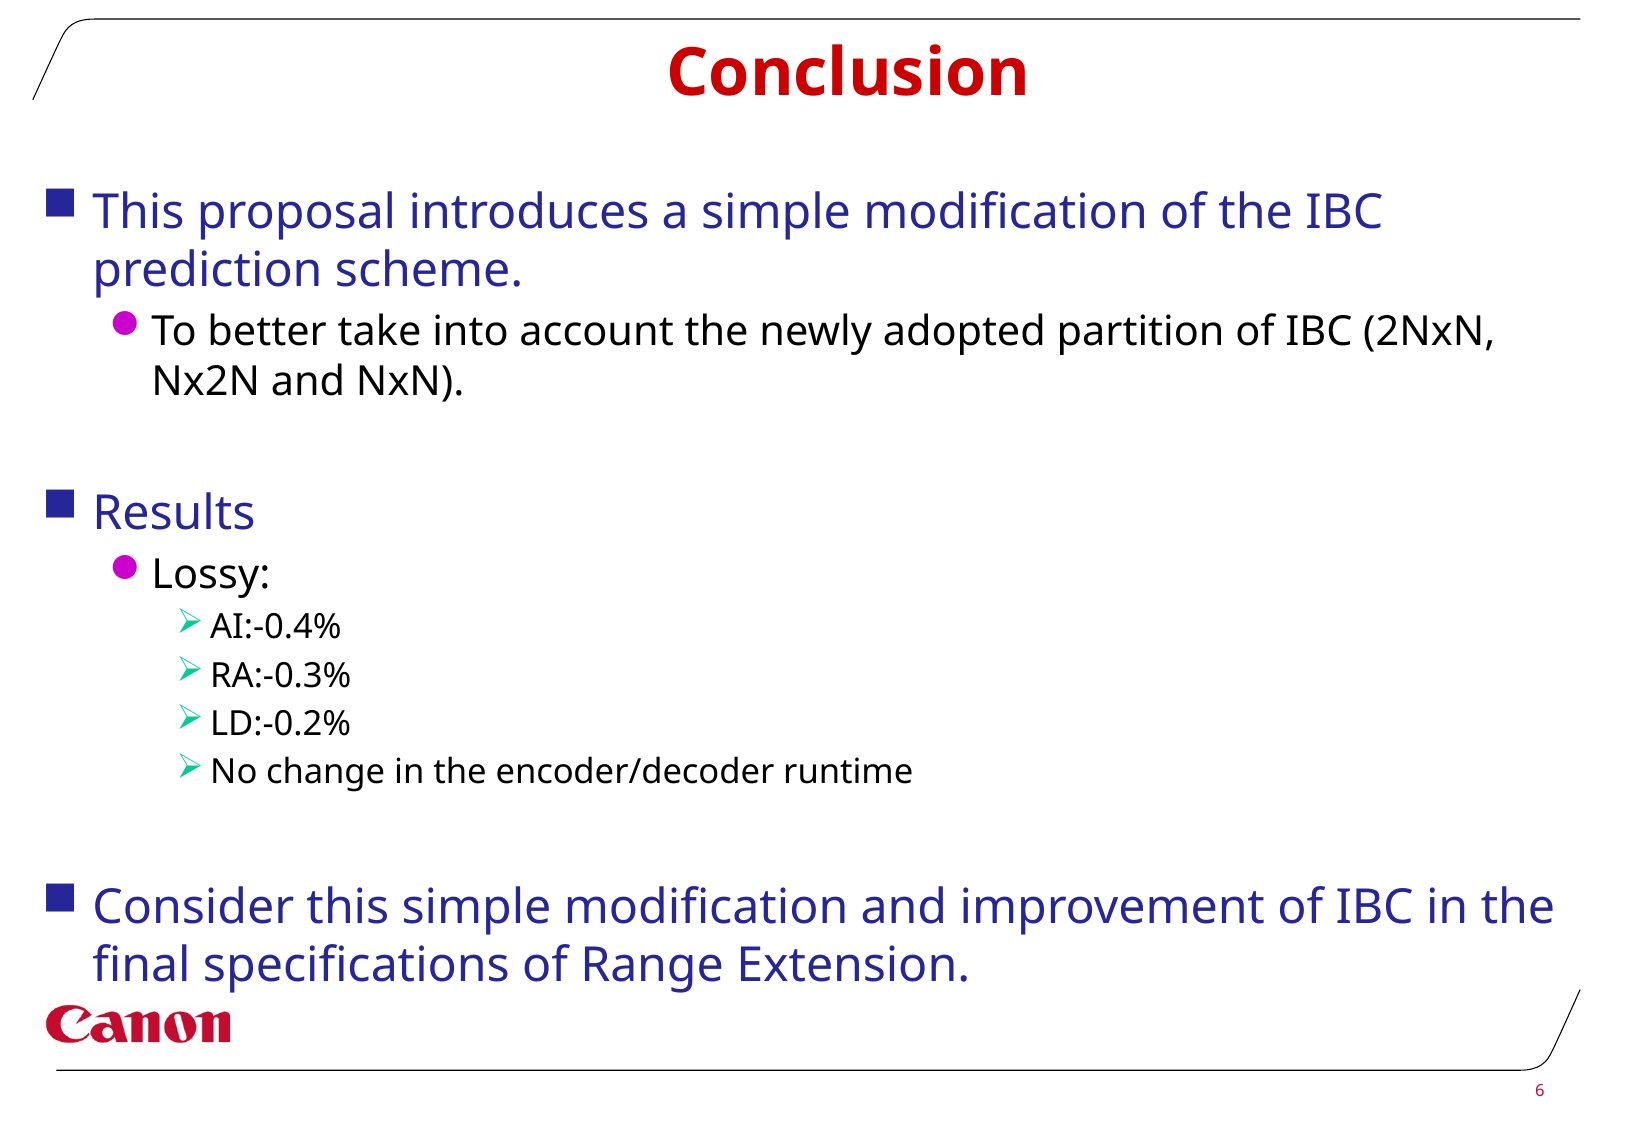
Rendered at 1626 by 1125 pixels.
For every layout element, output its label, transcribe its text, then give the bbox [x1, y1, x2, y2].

title Conclusion [151, 19, 1546, 119]
slide_number 6 [1414, 1063, 1545, 1103]
list This proposal introduces a simple modification of the IBC prediction scheme. To better take into account the newly adopted partition of IBC (2NxN, Nx2N and NxN). Results Lossy: AI:-0.4% RA:-0.3% LD:-0.2% No change in the encoder/decoder runtime Consider this simple modification and improvement of IBC in the final specifications of Range Extension. [27, 172, 1585, 1004]
picture [44, 1004, 232, 1043]
